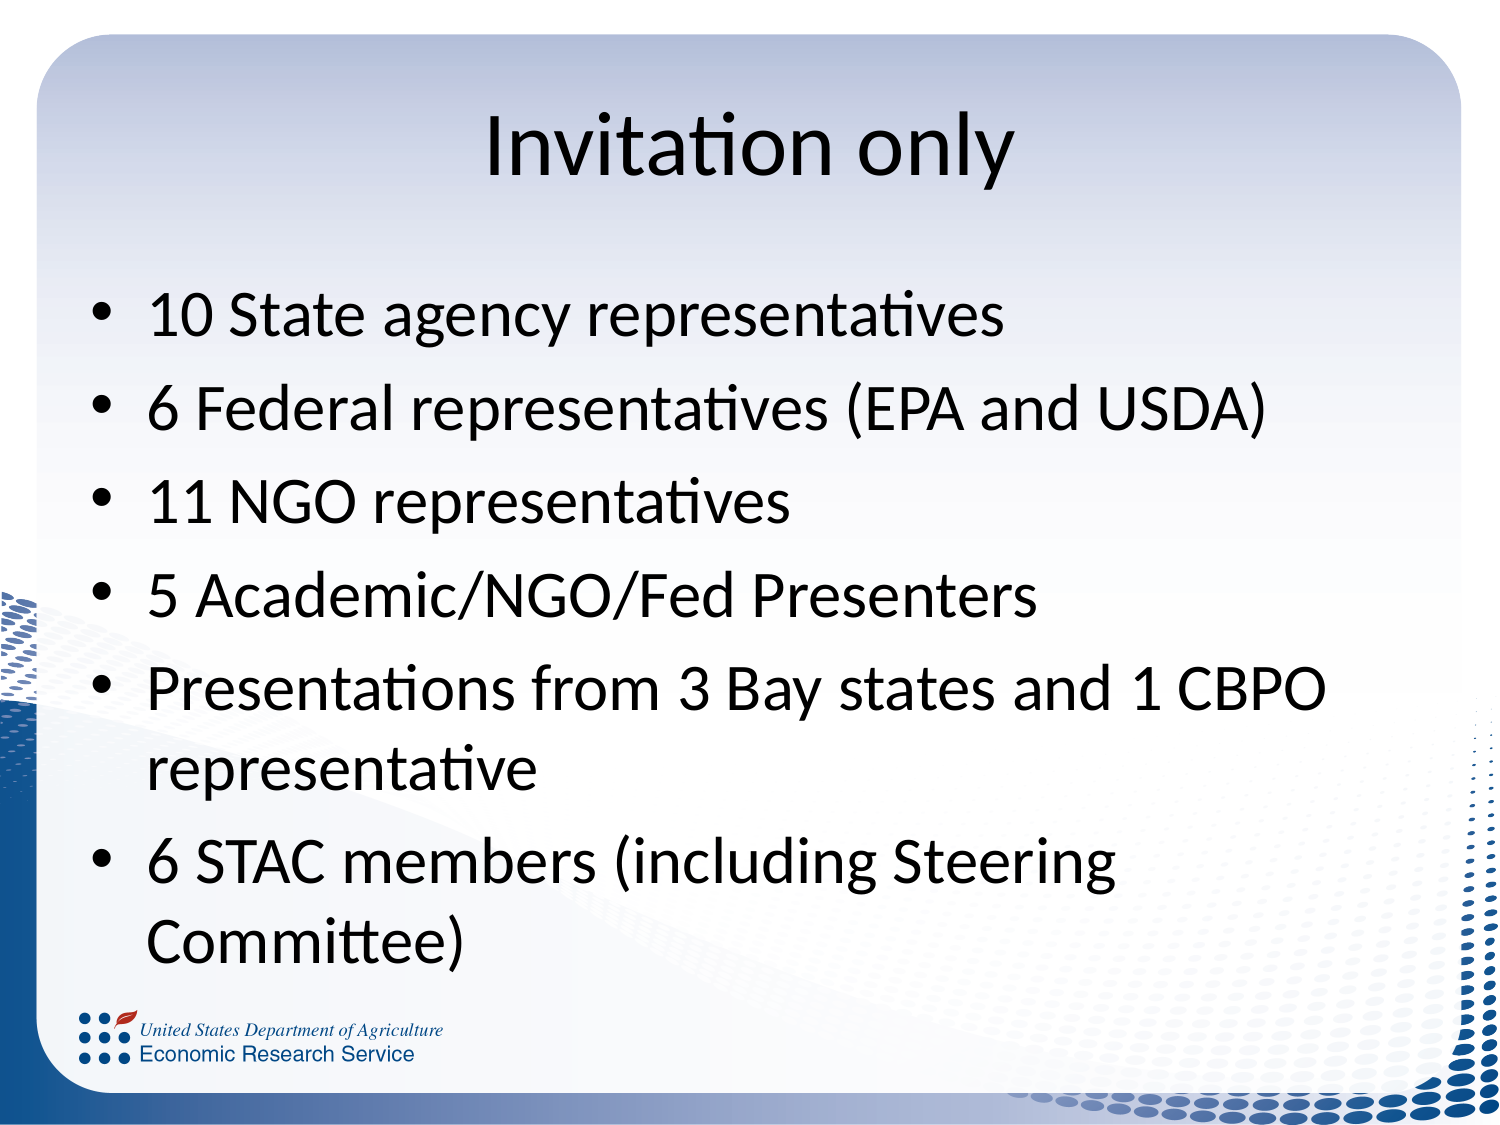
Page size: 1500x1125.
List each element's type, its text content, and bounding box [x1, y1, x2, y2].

picture [0, 0, 1500, 1125]
list 10 State agency representatives 6 Federal representatives (EPA and USDA) 11 NGO representatives 5 Academic/NGO/Fed Presenters Presentations from 3 Bay states and 1 CBPO representative 6 STAC members (including Steering Committee) [75, 262, 1425, 1005]
title Invitation only [75, 45, 1425, 233]
